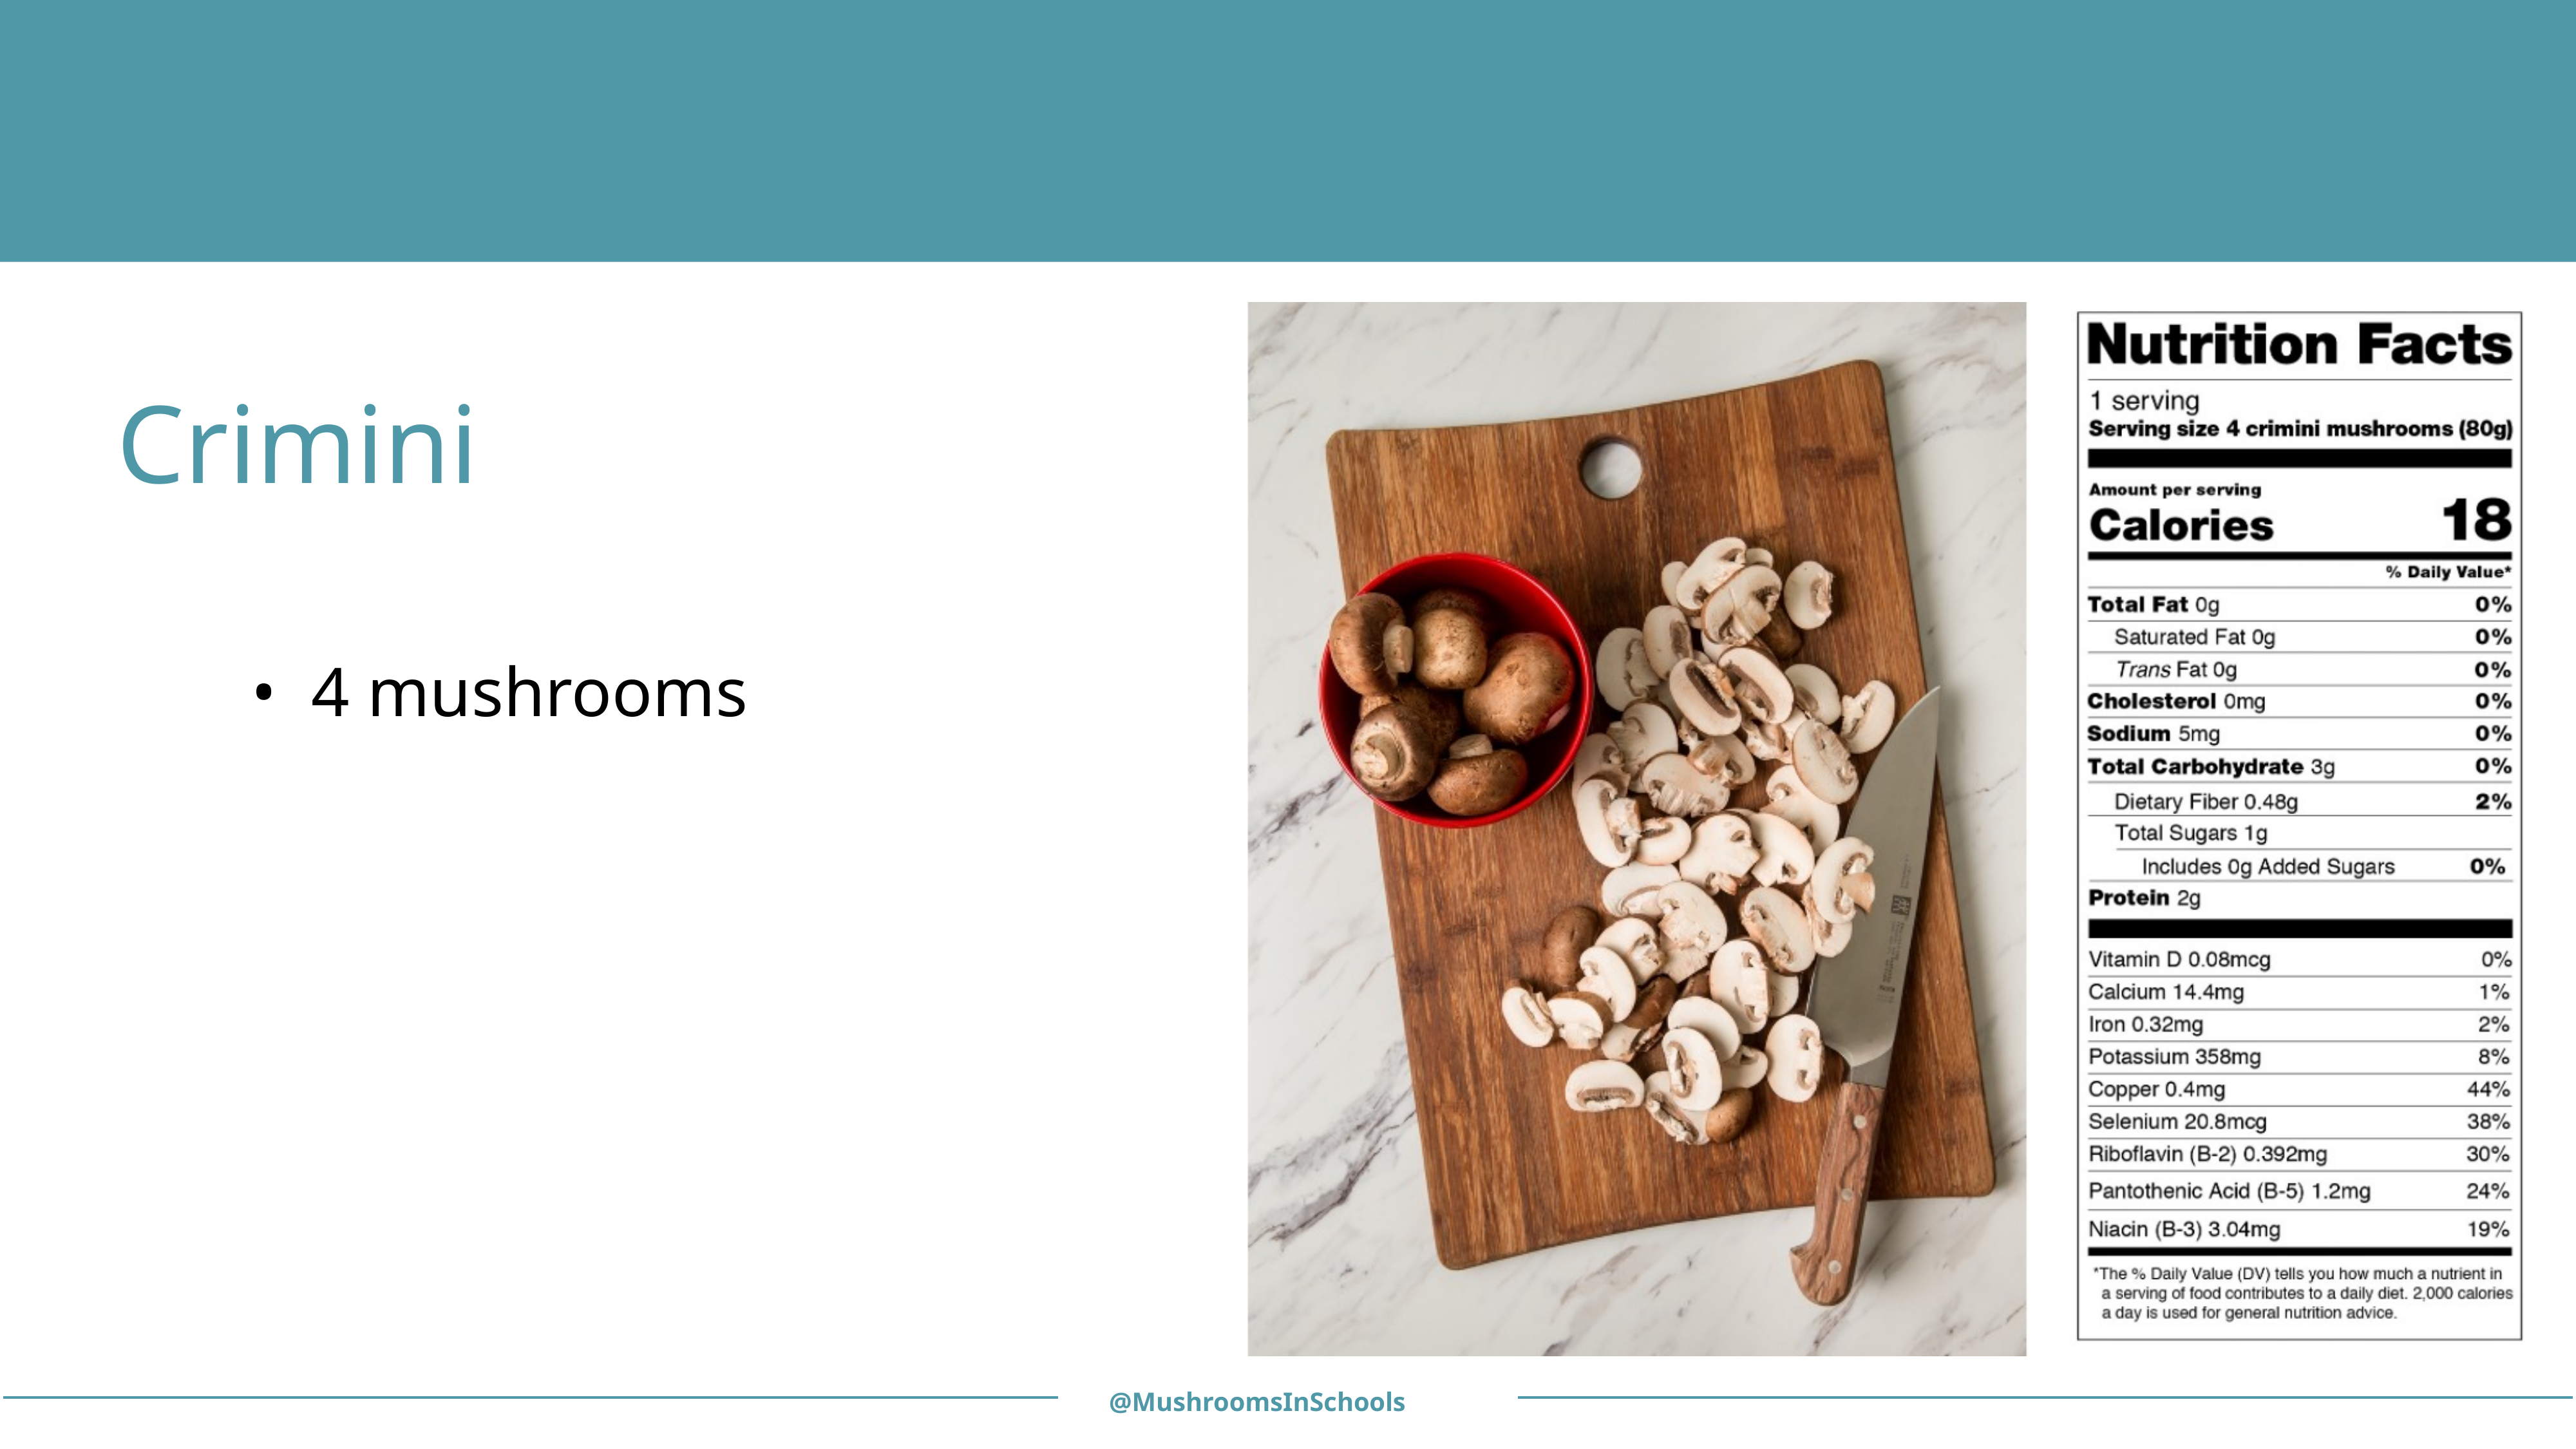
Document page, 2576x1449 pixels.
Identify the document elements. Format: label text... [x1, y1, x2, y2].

picture [1247, 301, 2029, 1356]
text_box @MushroomsInSchools [1103, 1359, 1473, 1423]
picture [2050, 282, 2551, 1376]
text_box [0, 0, 2576, 262]
text_box • 4 mushrooms [246, 603, 754, 735]
text_box Crimini [111, 370, 489, 510]
